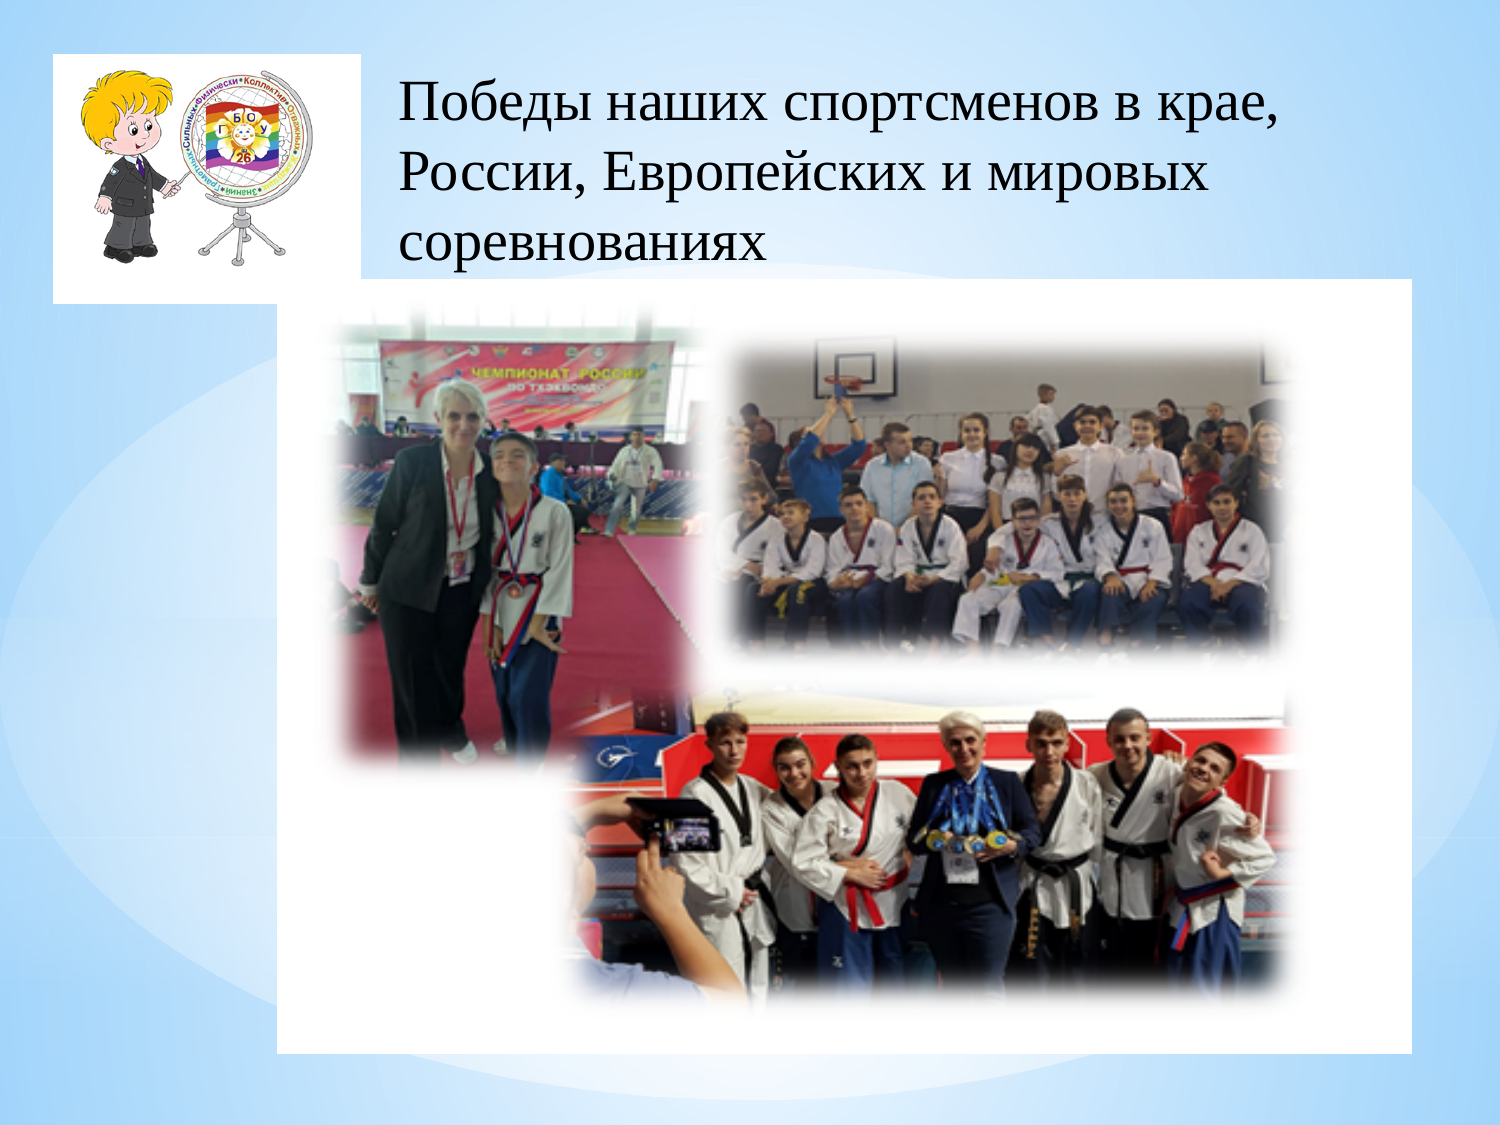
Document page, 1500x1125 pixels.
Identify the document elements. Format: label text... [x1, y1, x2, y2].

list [277, 278, 1412, 1055]
text_box Победы наших спортсменов в крае, России, Европейских и мировых соревнованиях [383, 54, 1459, 280]
picture [52, 54, 361, 304]
